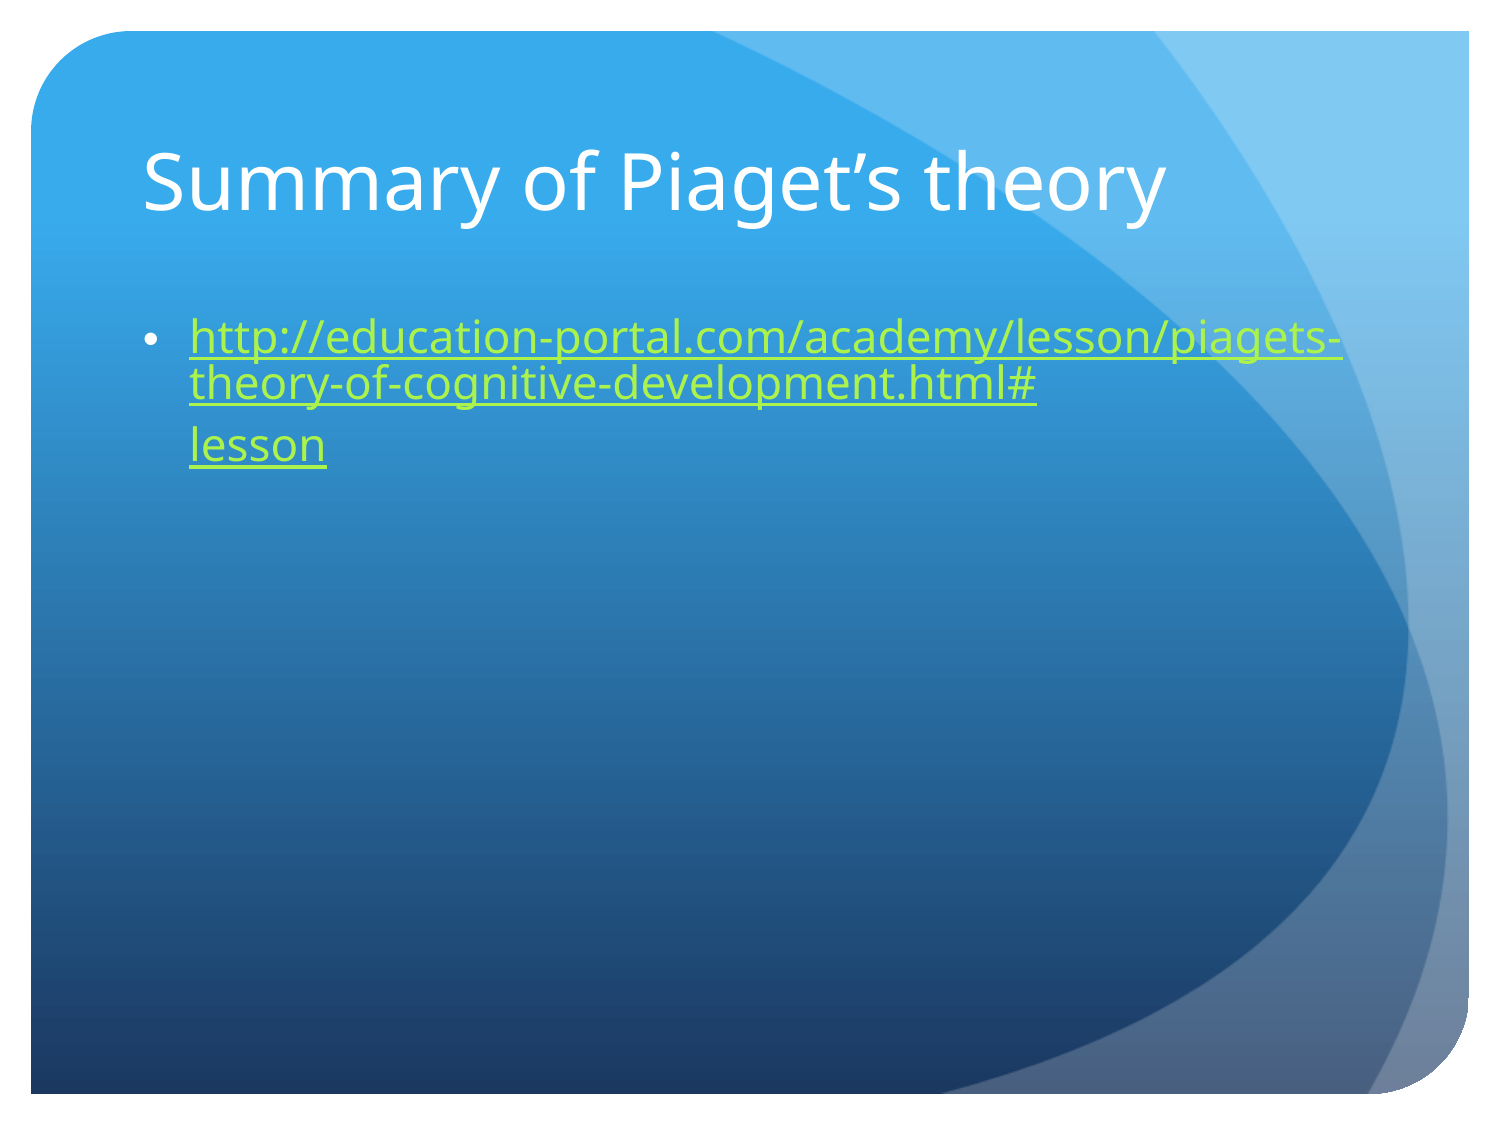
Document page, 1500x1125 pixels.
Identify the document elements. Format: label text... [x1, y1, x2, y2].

list http://education-portal.com/academy/lesson/piagets-theory-of-cognitive-development.html#lesson [127, 299, 1372, 991]
picture [24, 30, 1473, 1094]
title Summary of Piaget’s theory [127, 62, 1372, 234]
